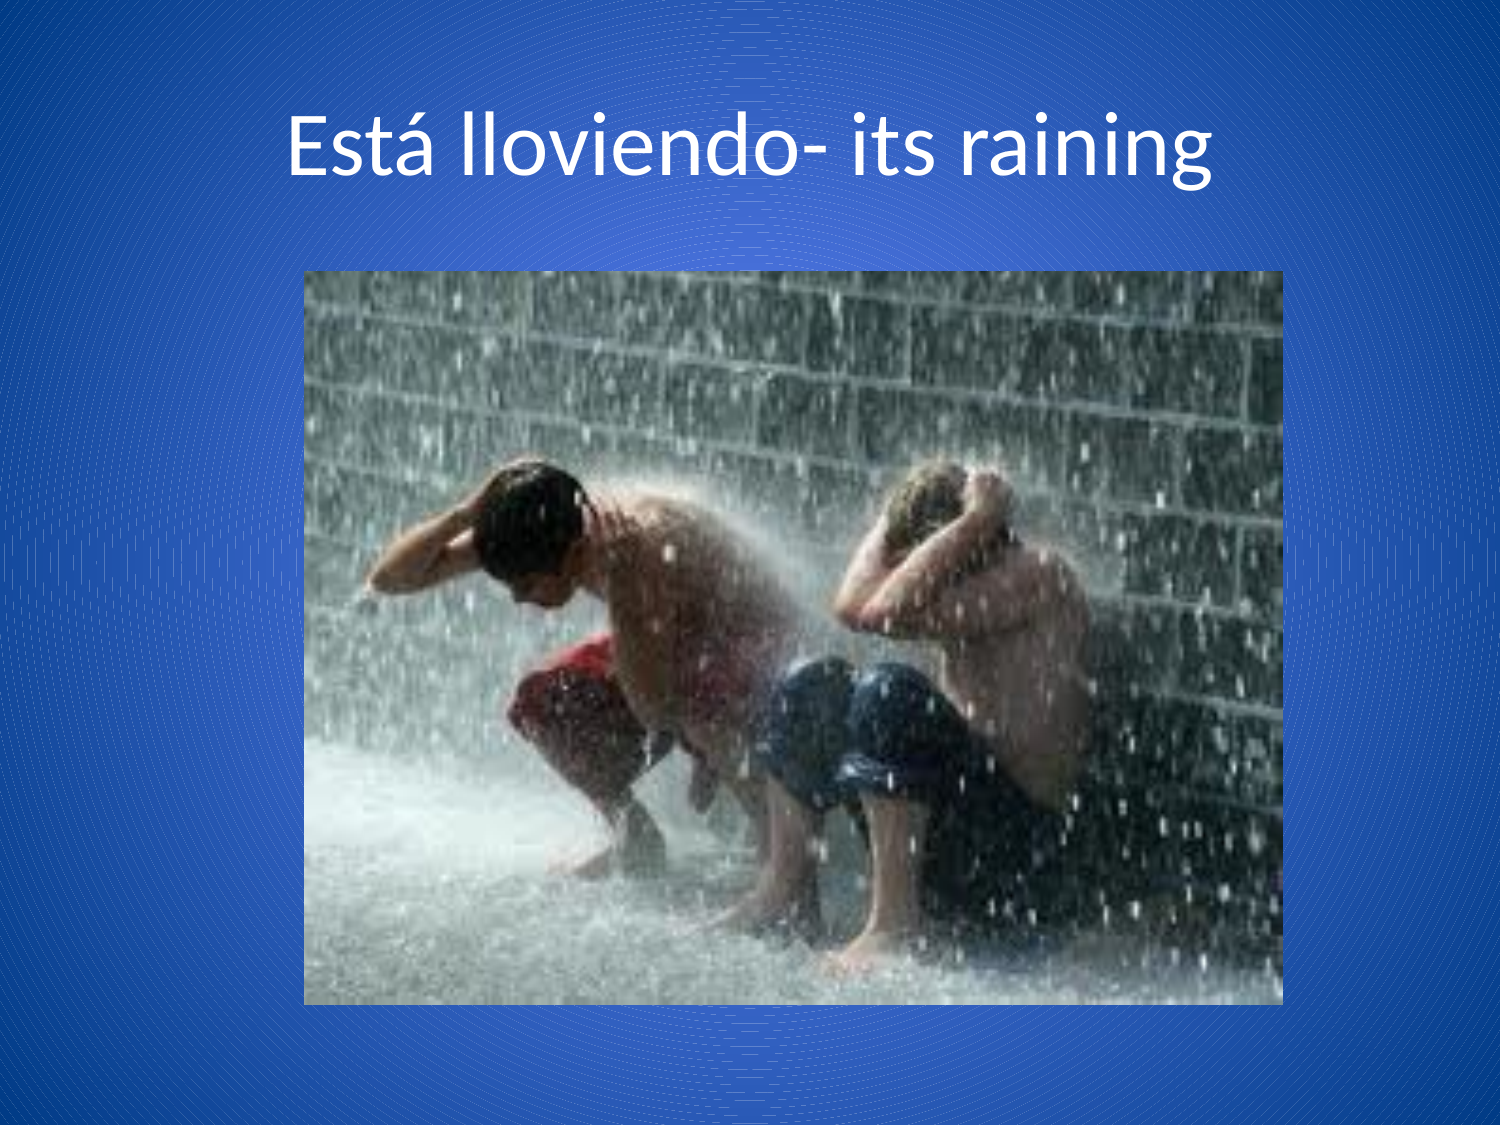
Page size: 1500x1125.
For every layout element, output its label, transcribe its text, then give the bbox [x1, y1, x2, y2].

title Está lloviendo- its raining [75, 45, 1425, 233]
picture [304, 271, 1284, 1006]
